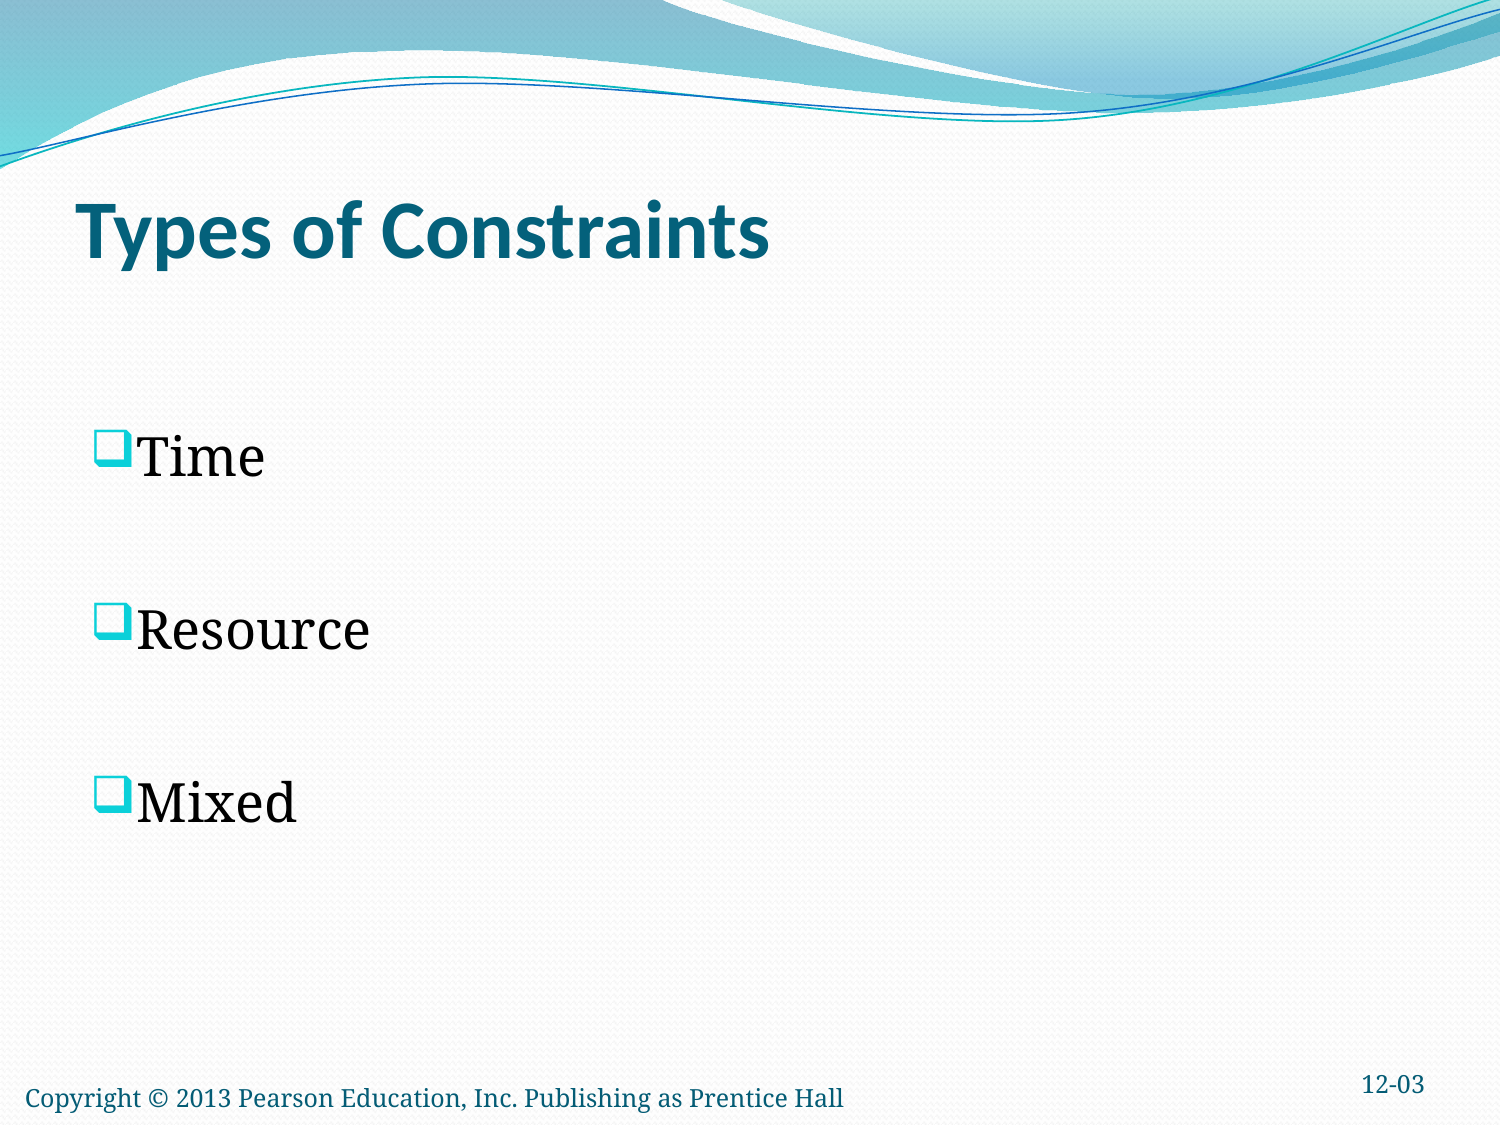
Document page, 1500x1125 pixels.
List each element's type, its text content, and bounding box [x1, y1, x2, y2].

slide_number 12-03 [1299, 1042, 1425, 1103]
list Time Resource Mixed [74, 317, 1426, 1038]
title Types of Constraints [74, 87, 1426, 276]
